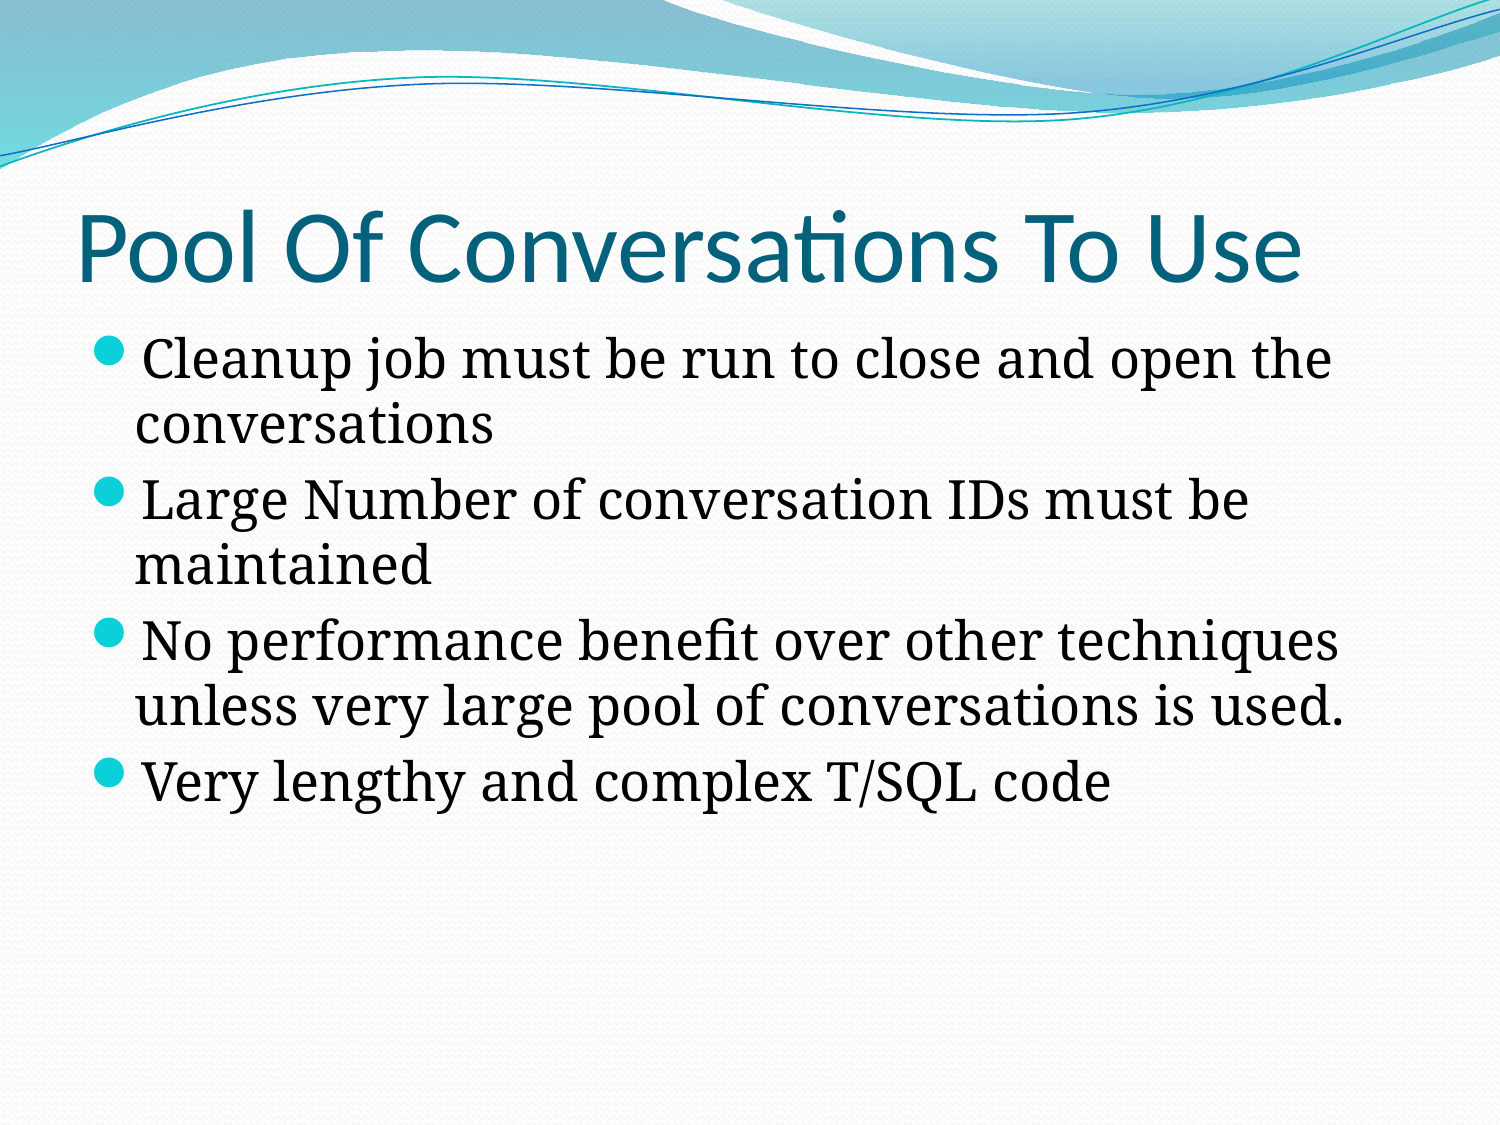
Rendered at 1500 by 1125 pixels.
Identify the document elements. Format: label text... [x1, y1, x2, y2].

list Cleanup job must be run to close and open the conversations Large Number of conversation IDs must be maintained No performance benefit over other techniques unless very large pool of conversations is used. Very lengthy and complex T/SQL code [75, 317, 1425, 1038]
title Pool Of Conversations To Use [75, 115, 1425, 303]
